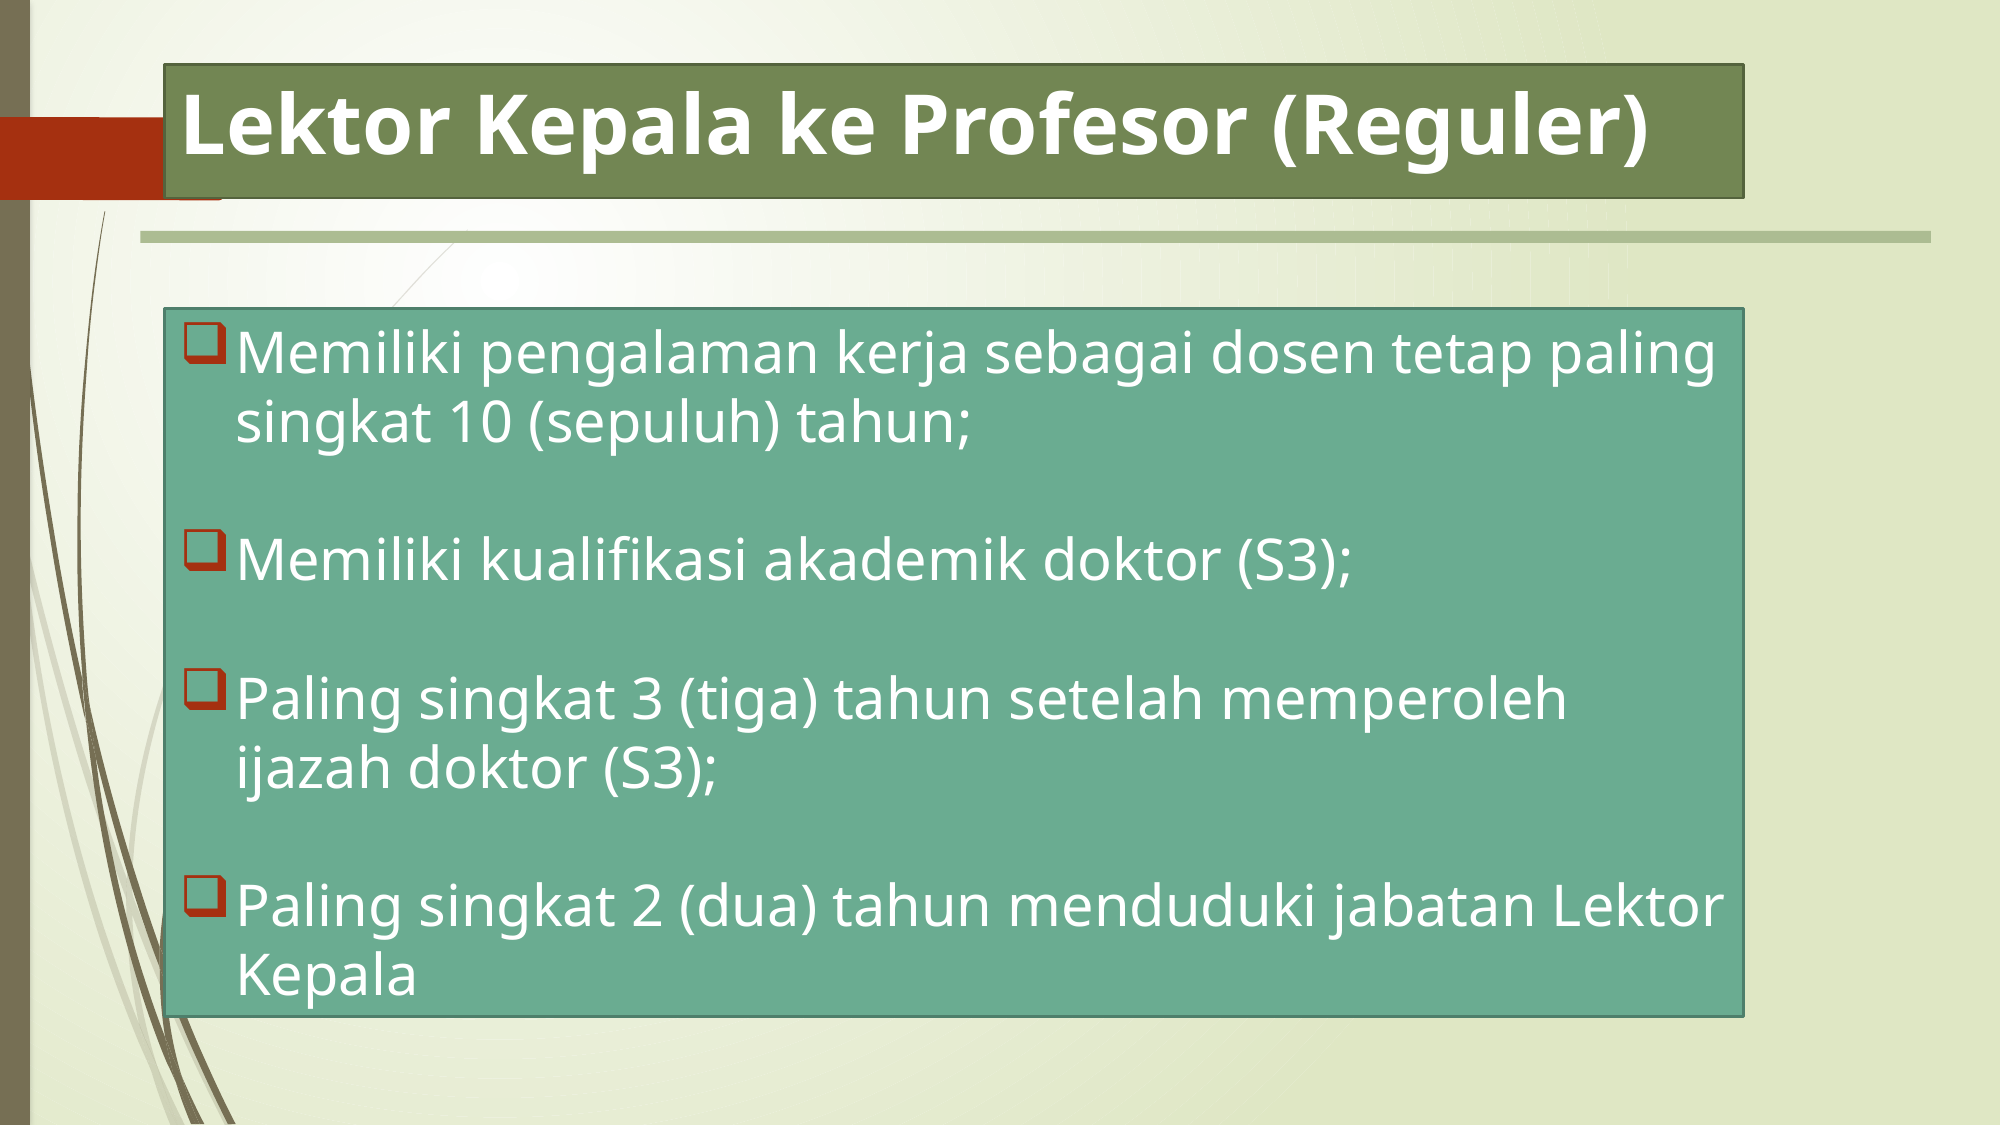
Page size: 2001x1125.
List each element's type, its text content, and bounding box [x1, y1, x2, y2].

text_box [139, 230, 1932, 244]
list Memiliki pengalaman kerja sebagai dosen tetap paling singkat 10 (sepuluh) tahun; Memiliki kualifikasi akademik doktor (S3); Paling singkat 3 (tiga) tahun setelah memperoleh ijazah doktor (S3); Paling singkat 2 (dua) tahun menduduki jabatan Lektor Kepala [163, 307, 1745, 1018]
title Lektor Kepala ke Profesor (Reguler) [163, 63, 1745, 199]
